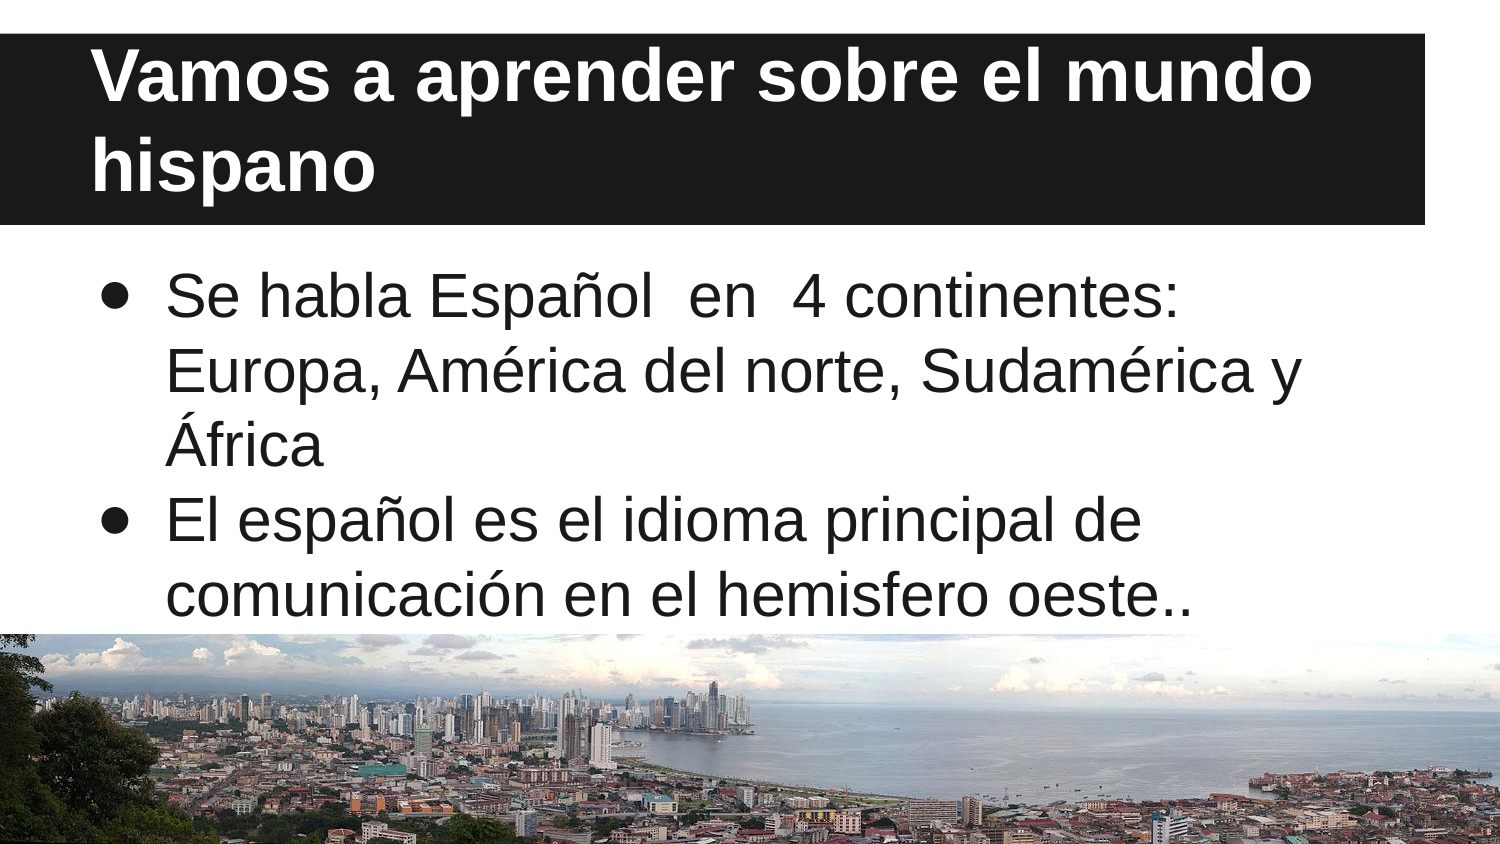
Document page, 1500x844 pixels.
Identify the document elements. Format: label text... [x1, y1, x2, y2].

list Se habla Español en 4 continentes: Europa, América del norte, Sudamérica y África El español es el idioma principal de comunicación en el hemisfero oeste.. [75, 239, 1425, 632]
picture [0, 634, 1500, 844]
title Vamos a aprender sobre el mundo hispano [75, 33, 1425, 221]
